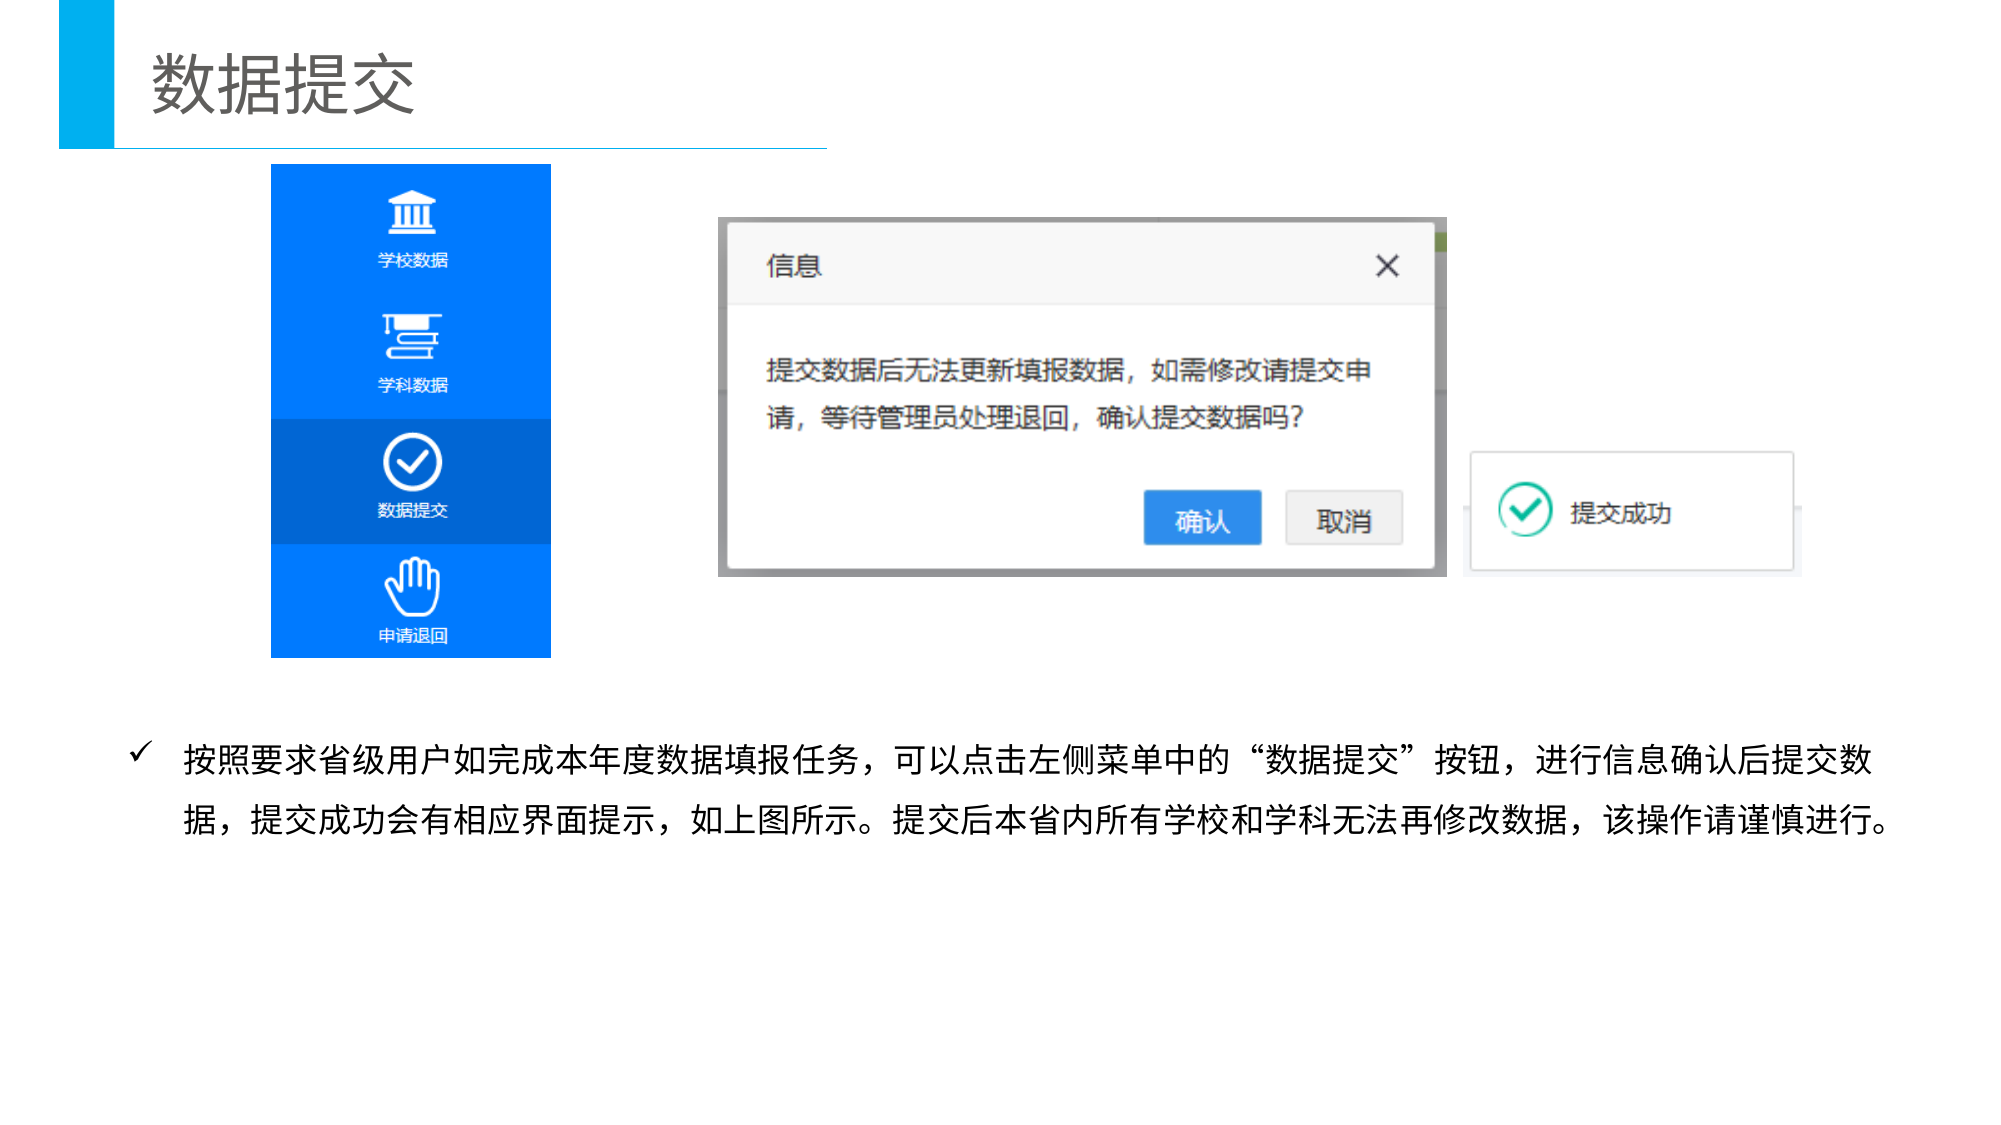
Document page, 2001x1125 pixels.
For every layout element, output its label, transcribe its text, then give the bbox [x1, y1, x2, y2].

picture [718, 217, 1447, 577]
text_box 按照要求省级用户如完成本年度数据填报任务，可以点击左侧菜单中的“数据提交”按钮，进行信息确认后提交数据，提交成功会有相应界面提示，如上图所示。提交后本省内所有学校和学科无法再修改数据，该操作请谨慎进行。 [112, 711, 1888, 907]
text_box 数据提交 [135, 35, 1169, 131]
picture [1463, 446, 1802, 577]
picture [271, 164, 552, 659]
